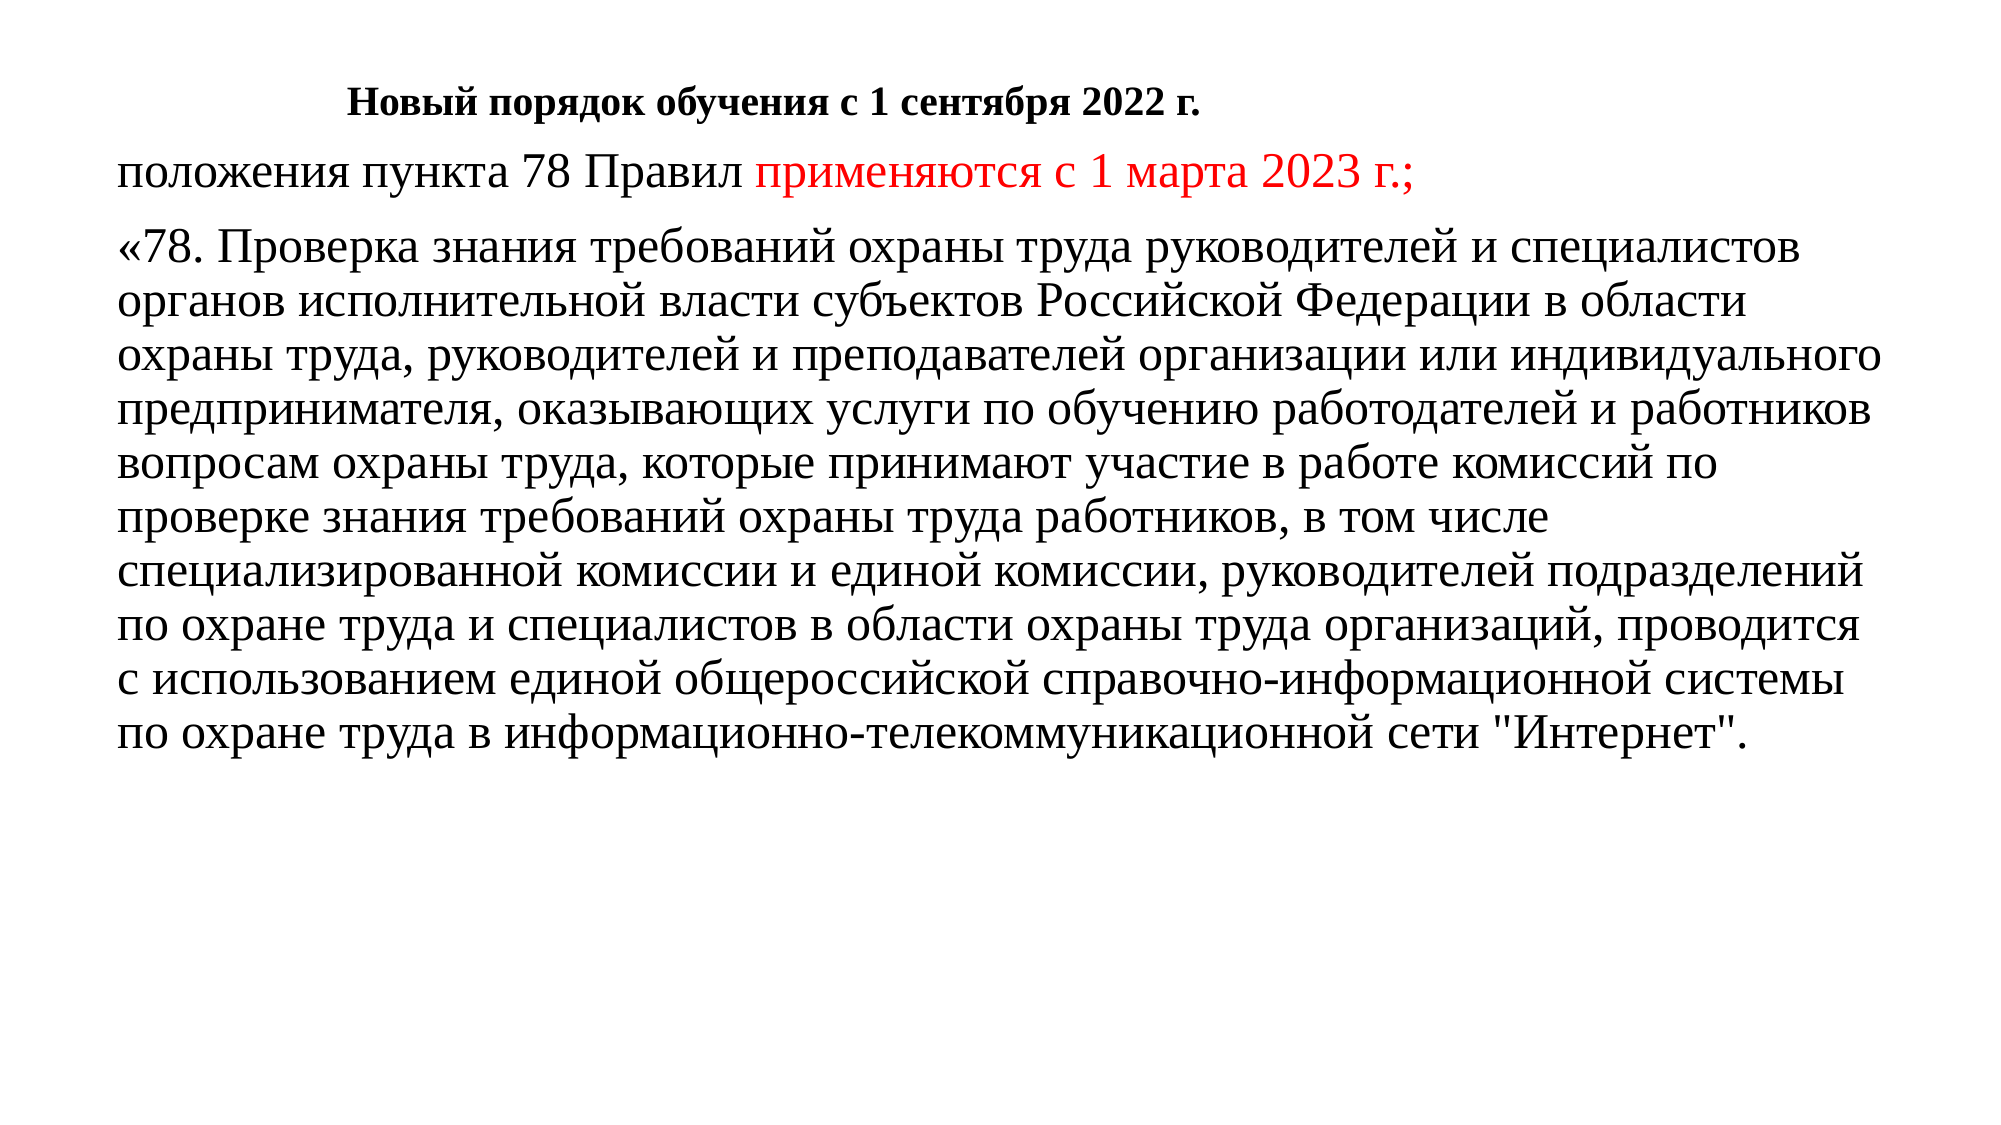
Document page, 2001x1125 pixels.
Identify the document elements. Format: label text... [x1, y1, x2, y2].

list положения пункта 78 Правил применяются с 1 марта 2023 г.; «78. Проверка знания требований охраны труда руководителей и специалистов органов исполнительной власти субъектов Российской Федерации в области охраны труда, руководителей и преподавателей организации или индивидуального предпринимателя, оказывающих услуги по обучению работодателей и работников вопросам охраны труда, которые принимают участие в работе комиссий по проверке знания требований охраны труда работников, в том числе специализированной комиссии и единой комиссии, руководителей подразделений по охране труда и специалистов в области охраны труда организаций, проводится с использованием единой общероссийской справочно-информационной системы по охране труда в информационно-телекоммуникационной сети "Интернет". [102, 137, 1911, 824]
title Новый порядок обучения с 1 сентября 2022 г. [331, 54, 1726, 149]
